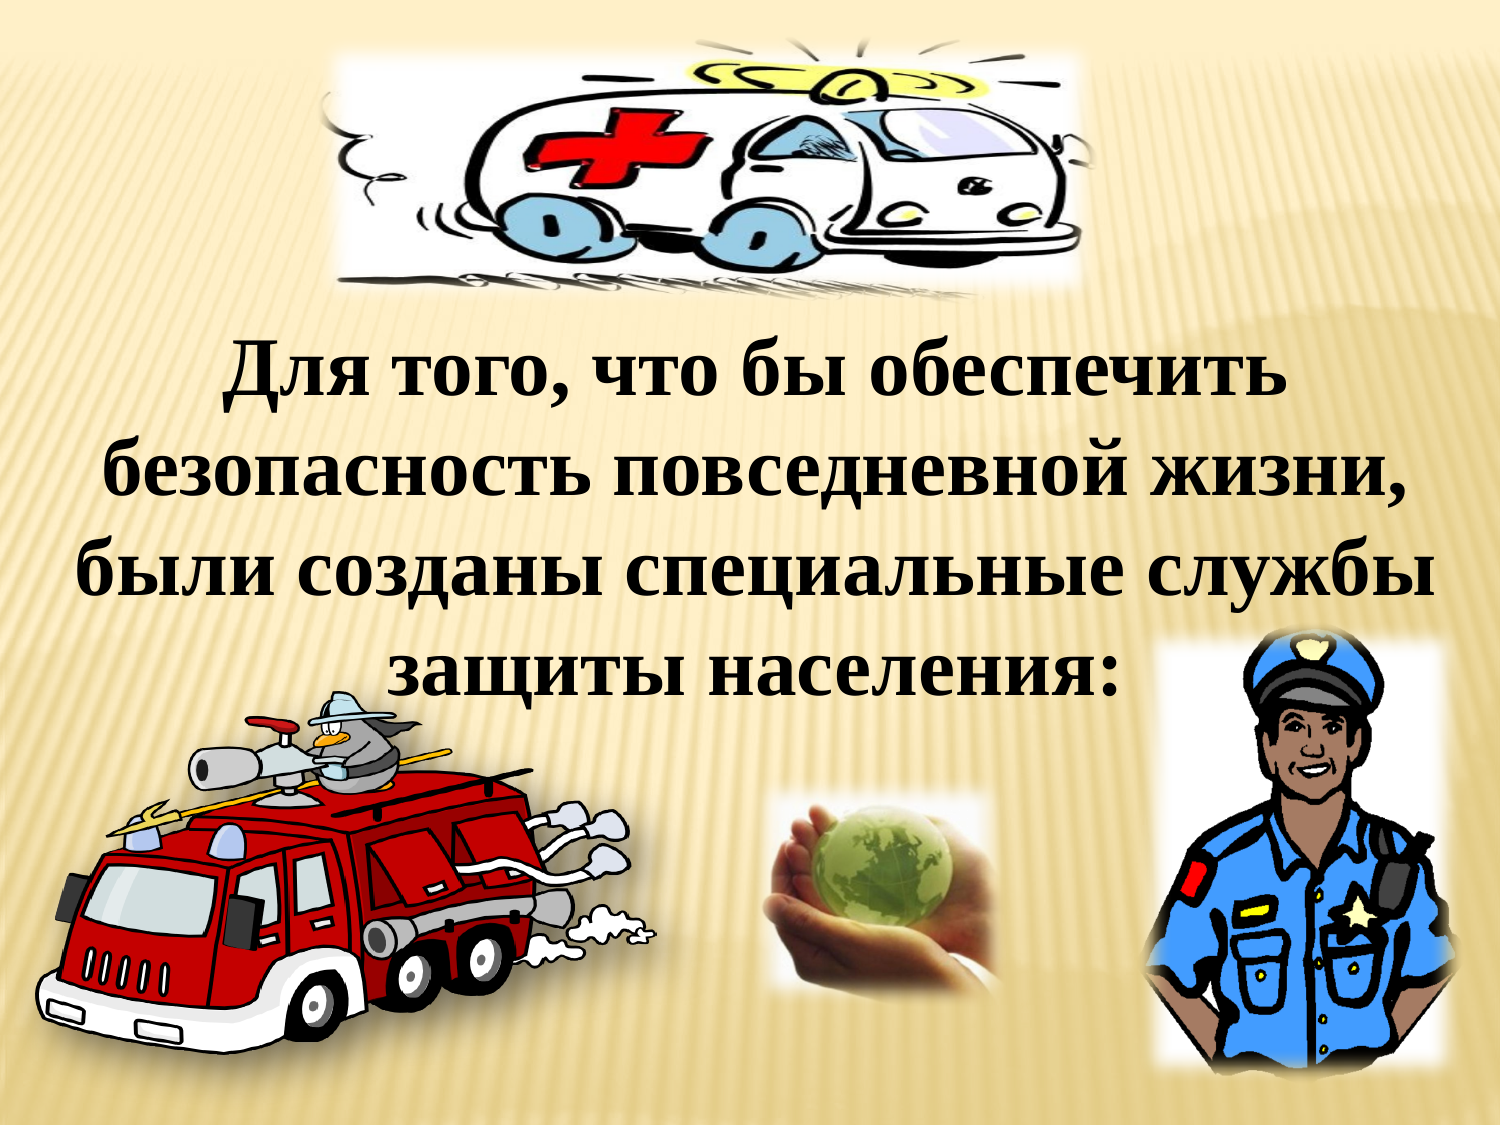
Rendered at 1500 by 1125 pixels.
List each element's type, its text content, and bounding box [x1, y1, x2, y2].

picture [749, 773, 1009, 1009]
picture [316, 34, 1098, 305]
text_box Для того, что бы обеспечить безопасность повседневной жизни, были созданы специальные службы защиты населения: [58, 304, 1453, 780]
picture [34, 691, 657, 1055]
picture [1136, 620, 1466, 1086]
